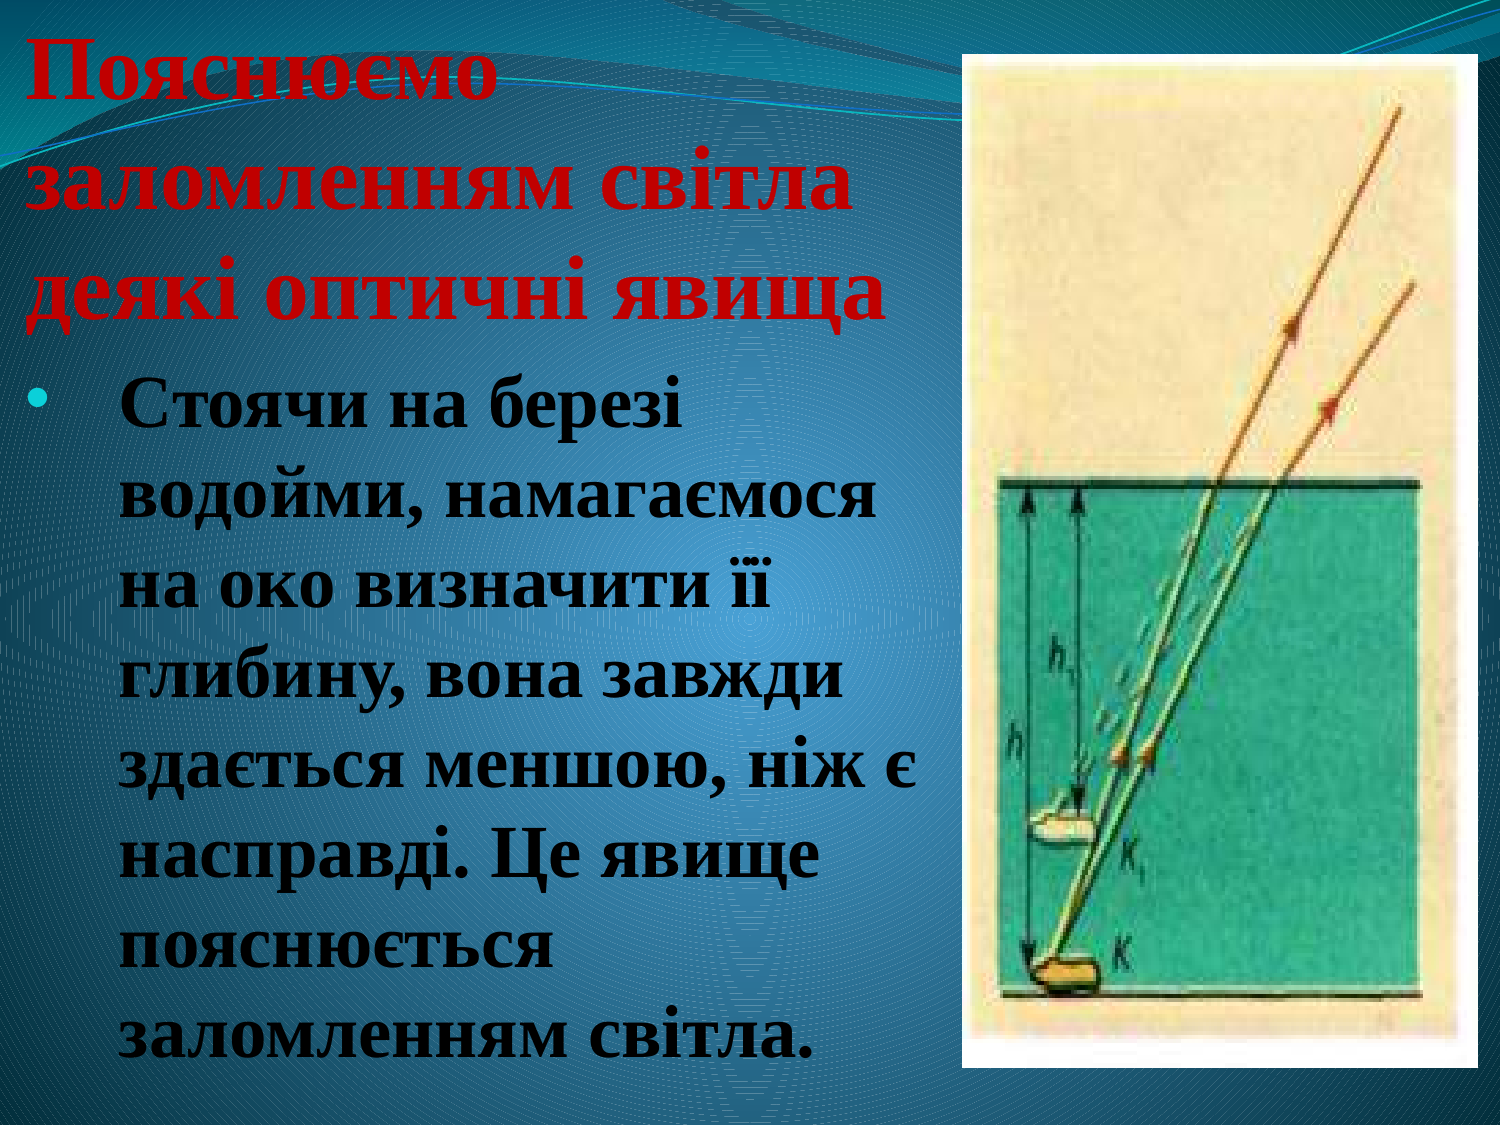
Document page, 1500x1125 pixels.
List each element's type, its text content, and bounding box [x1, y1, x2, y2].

picture [962, 54, 1478, 1069]
list Пояснюємо заломленням світла деякі оптичні явища Стоячи на березі водойми, намагаємося на око визначити її глибину, вона завжди здається меншою, ніж є насправді. Це явище пояснюється заломленням світла. [17, 0, 952, 1083]
